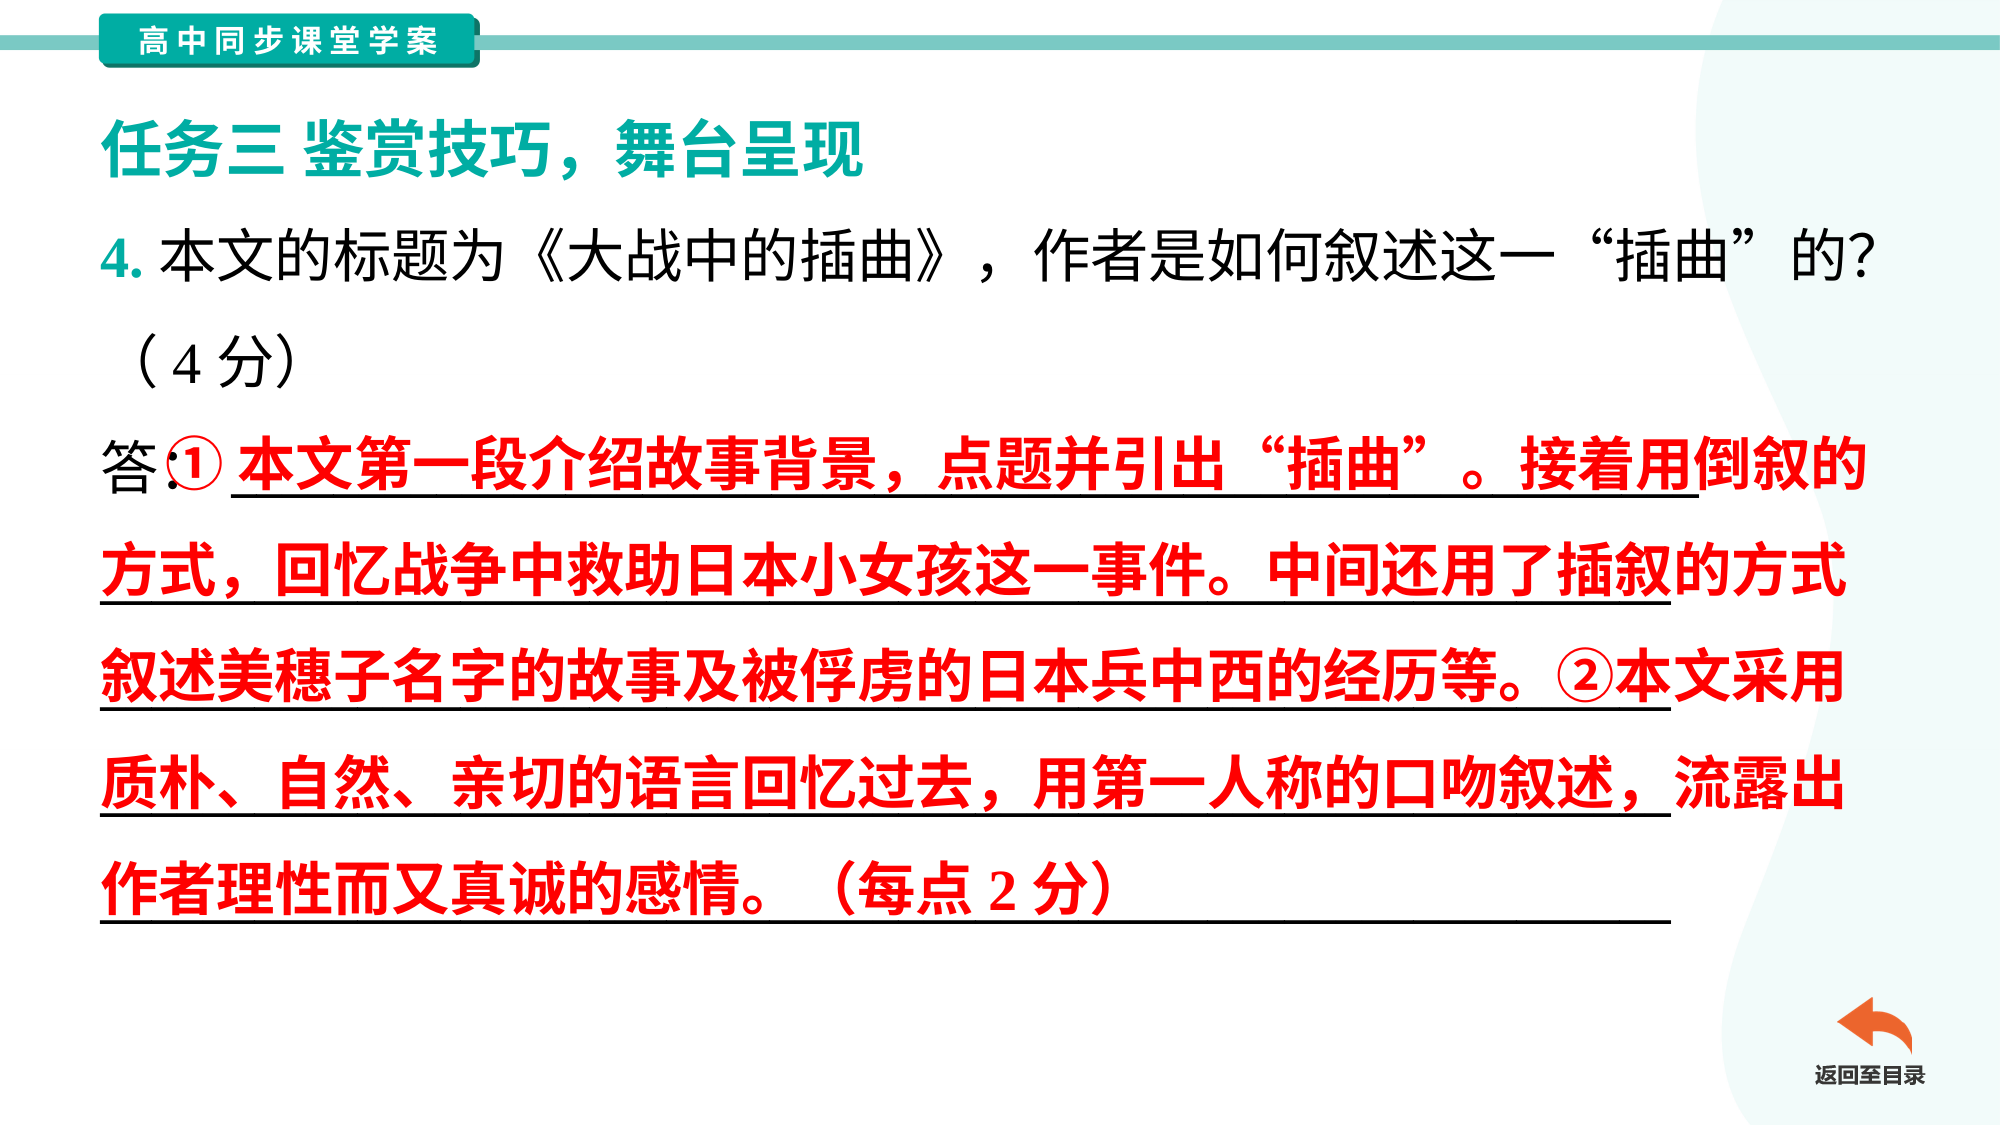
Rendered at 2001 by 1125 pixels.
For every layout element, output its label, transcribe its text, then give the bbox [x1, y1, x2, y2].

text_box 4.本文的标题为《大战中的插曲》，作者是如何叙述这一“插曲”的？ （4分） 答：_________________________________________________________ _____________________________________________________________ _____________________________________________________________ _____________________________________________________________ _____________________________________________________________ [100, 182, 1899, 390]
picture [0, 0, 2000, 1125]
text_box ①本文第一段介绍故事背景，点题并引出“插曲”。接着用倒叙的 方式，回忆战争中救助日本小女孩这一事件。中间还用了插叙的方式 叙述美穗子名字的故事及被俘虏的日本兵中西的经历等。②本文采用 质朴、自然、亲切的语言回忆过去，用第一人称的口吻叙述，流露出 作者理性而又真诚的感情。（每点2分） [100, 390, 1899, 923]
text_box 任务三 鉴赏技巧，舞台呈现 [100, 76, 1899, 182]
text_box 4.本文的标题为《大战中的插曲》，作者是如何叙述这一“插曲”的？ （4分） 答：_________________________________________________________ _____________________________________________________________ _____________________________________________________________ _____________________________________________________________ _____________________________________________________________ [100, 923, 1899, 927]
